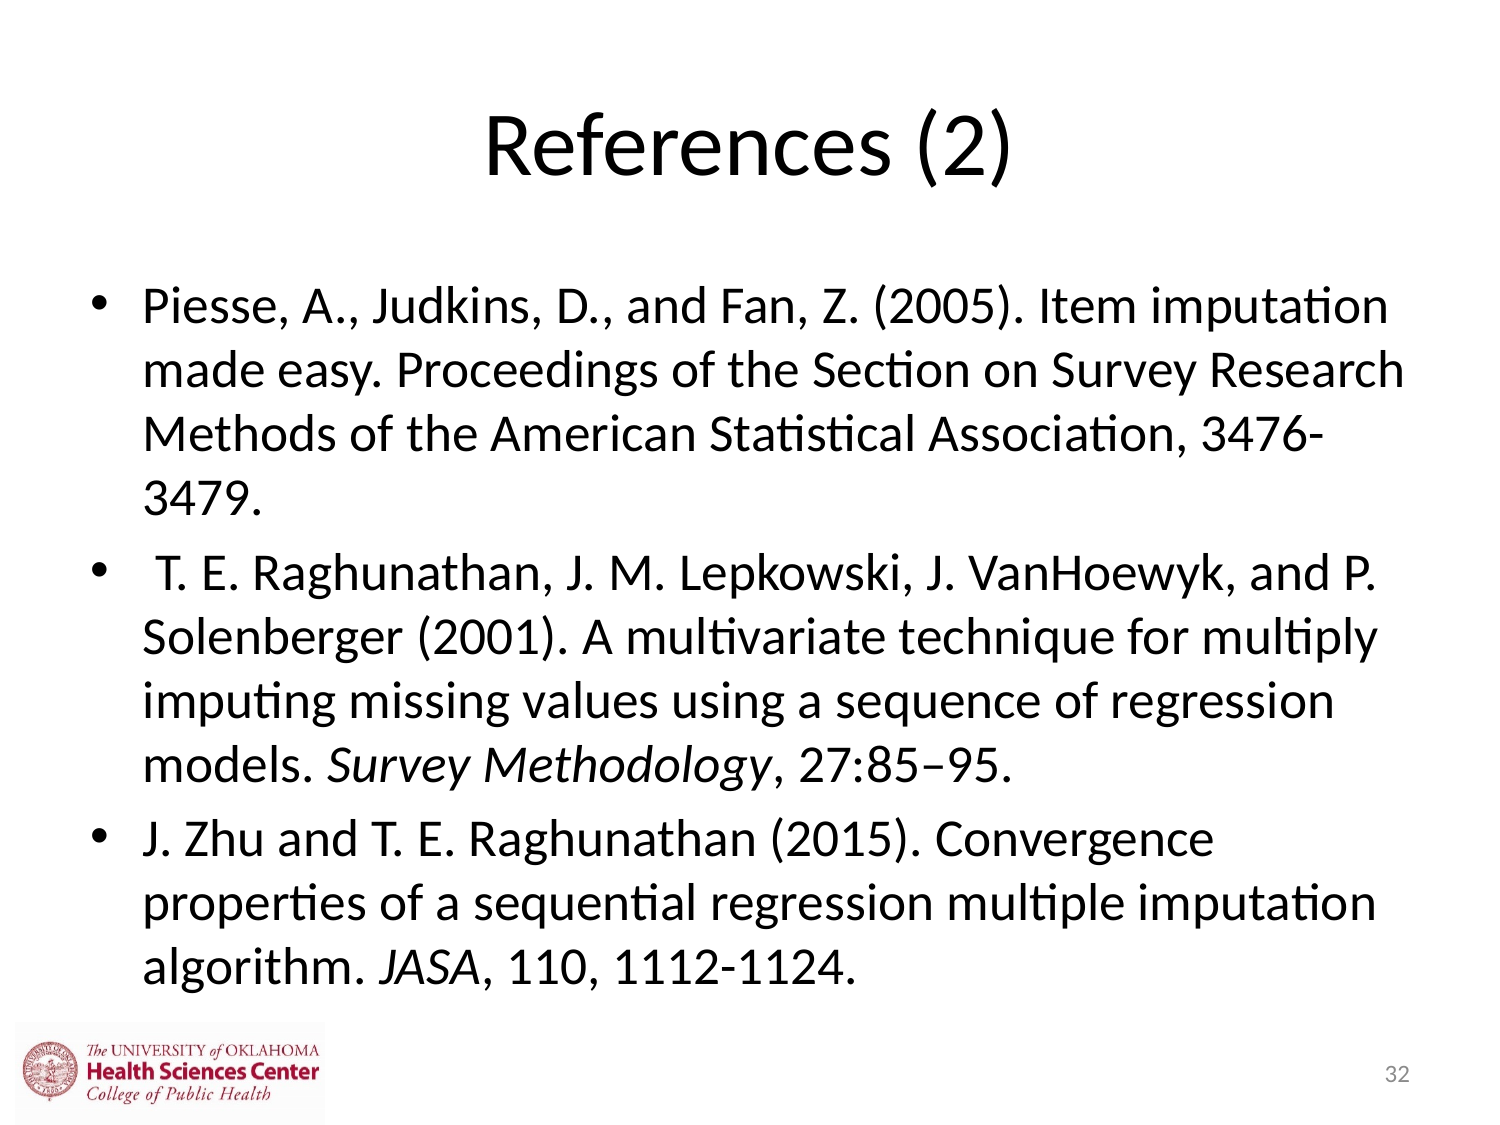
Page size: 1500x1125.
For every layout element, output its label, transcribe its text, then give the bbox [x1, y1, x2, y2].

title References (2) [75, 45, 1425, 233]
slide_number 32 [1074, 1042, 1425, 1103]
list Piesse, A., Judkins, D., and Fan, Z. (2005). Item imputation made easy. Proceedings of the Section on Survey Research Methods of the American Statistical Association, 3476-3479. T. E. Raghunathan, J. M. Lepkowski, J. VanHoewyk, and P. Solenberger (2001). A multivariate technique for multiply imputing missing values using a sequence of regression models. Survey Methodology, 27:85–95. J. Zhu and T. E. Raghunathan (2015). Convergence properties of a sequential regression multiple imputation algorithm. JASA, 110, 1112-1124. [75, 262, 1425, 1005]
picture [15, 1022, 325, 1125]
